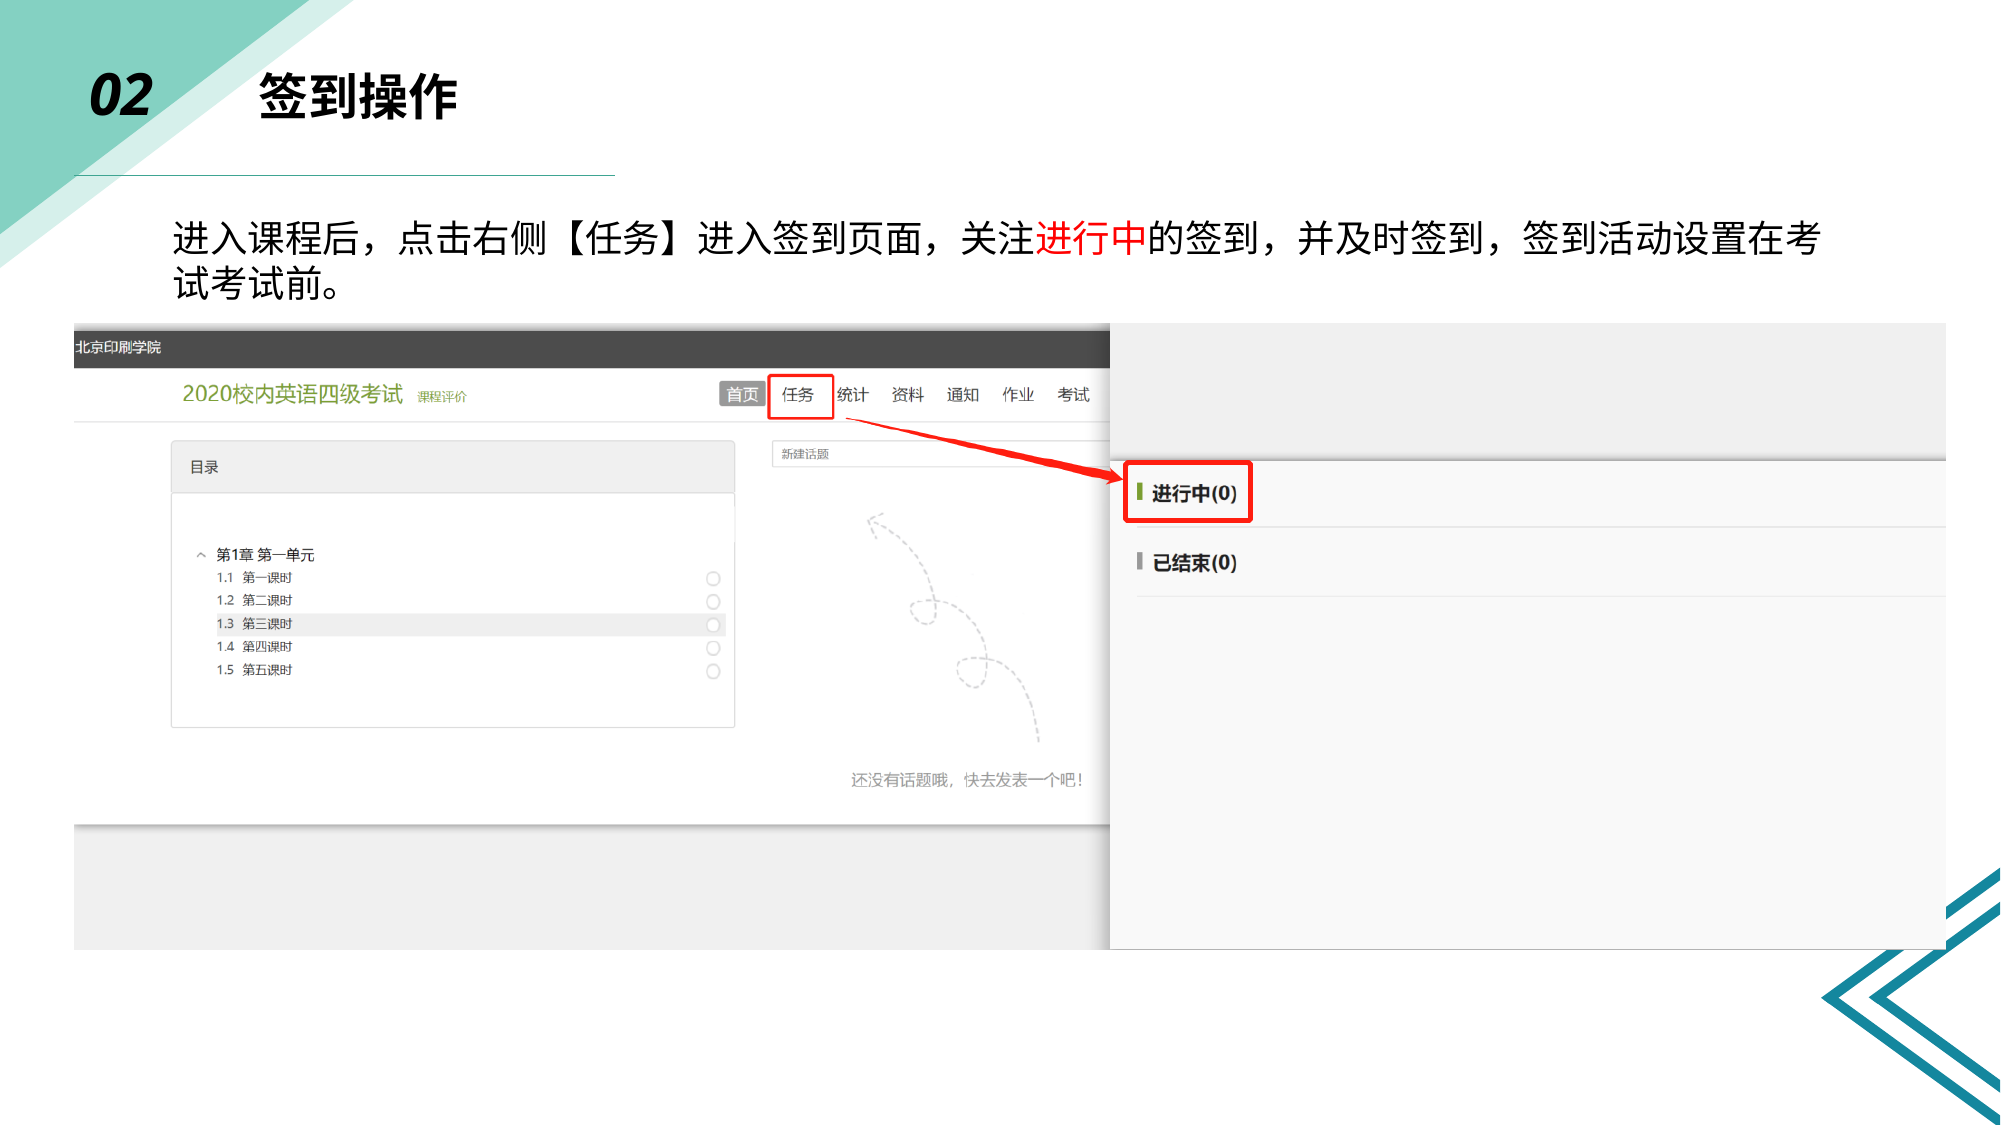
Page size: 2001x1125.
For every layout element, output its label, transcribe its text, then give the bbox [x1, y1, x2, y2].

text_box 进入课程后，点击右侧【任务】进入签到页面，关注进行中的签到，并及时签到，签到活动设置在考试考试前。 [157, 207, 1871, 323]
text_box 02 签到操作 [74, 8, 647, 176]
picture [74, 323, 1946, 950]
